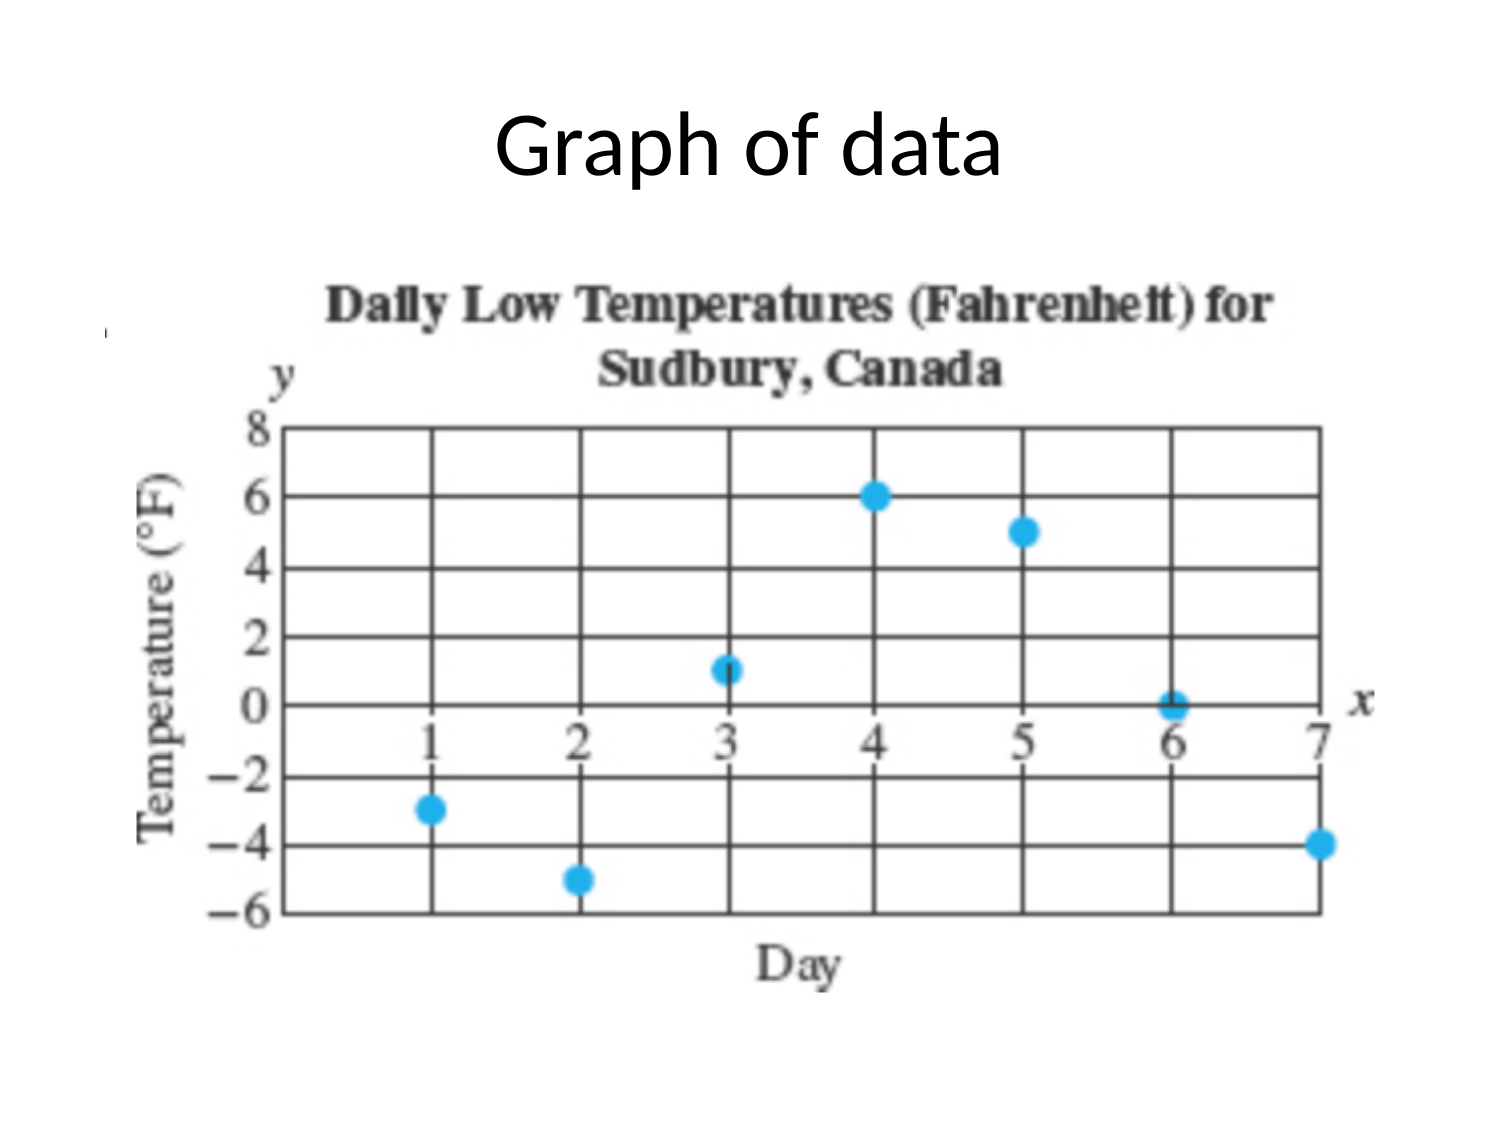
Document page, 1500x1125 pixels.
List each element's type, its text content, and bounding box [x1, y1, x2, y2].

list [105, 262, 1395, 1006]
title Graph of data [75, 45, 1425, 233]
